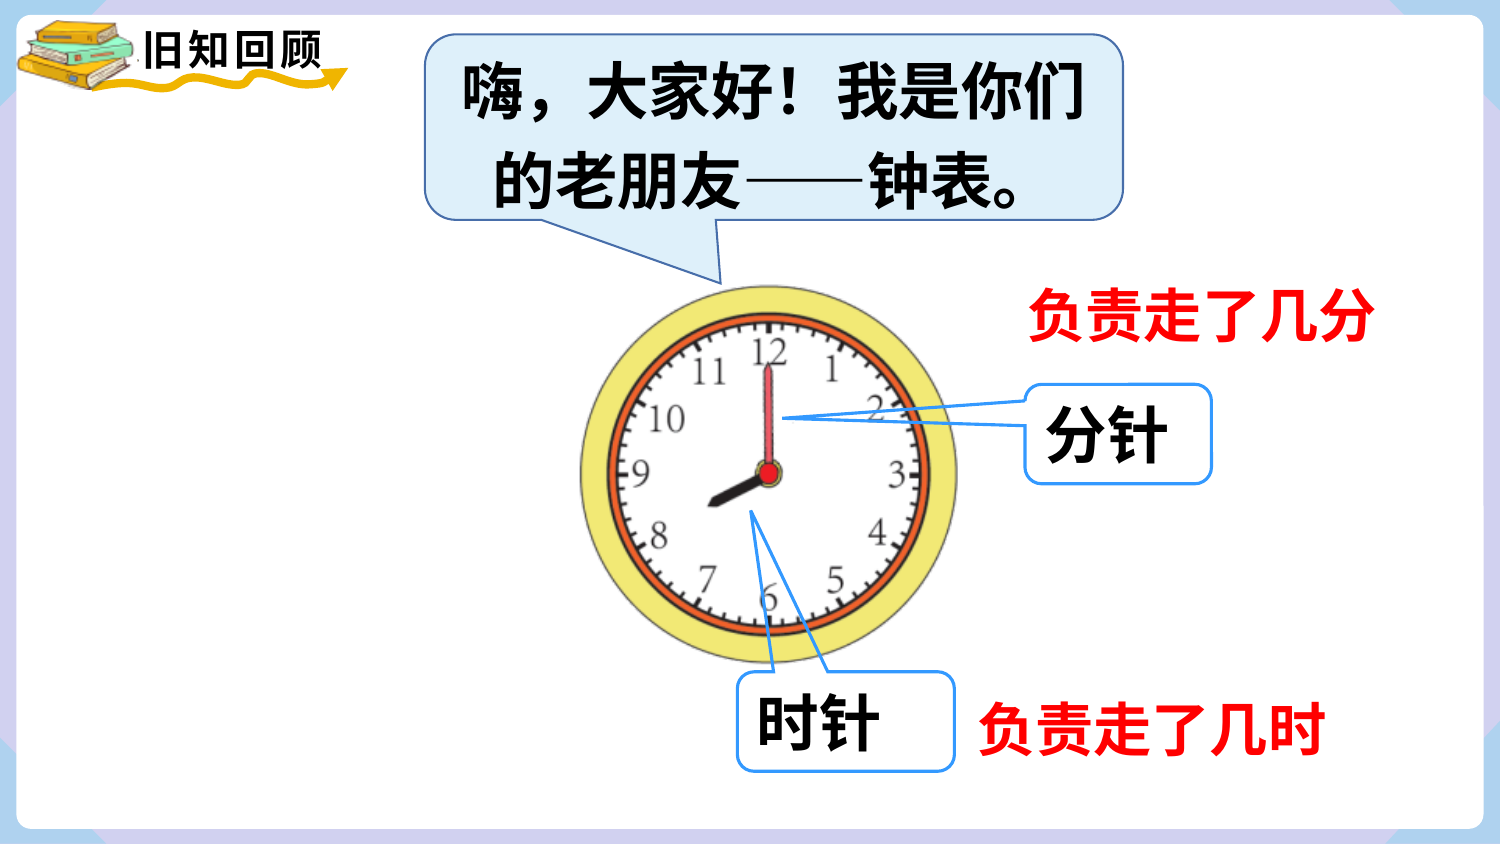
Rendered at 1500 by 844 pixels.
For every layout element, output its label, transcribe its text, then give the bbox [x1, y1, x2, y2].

text_box 嗨，大家好！我是你们的老朋友——钟表。 [423, 33, 1125, 271]
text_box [12, 15, 350, 96]
picture [524, 271, 997, 684]
text_box 时针 [737, 684, 955, 772]
text_box 分针 [997, 384, 1212, 484]
text_box 负责走了几分 [1012, 271, 1436, 357]
text_box 负责走了几时 [962, 685, 1386, 771]
